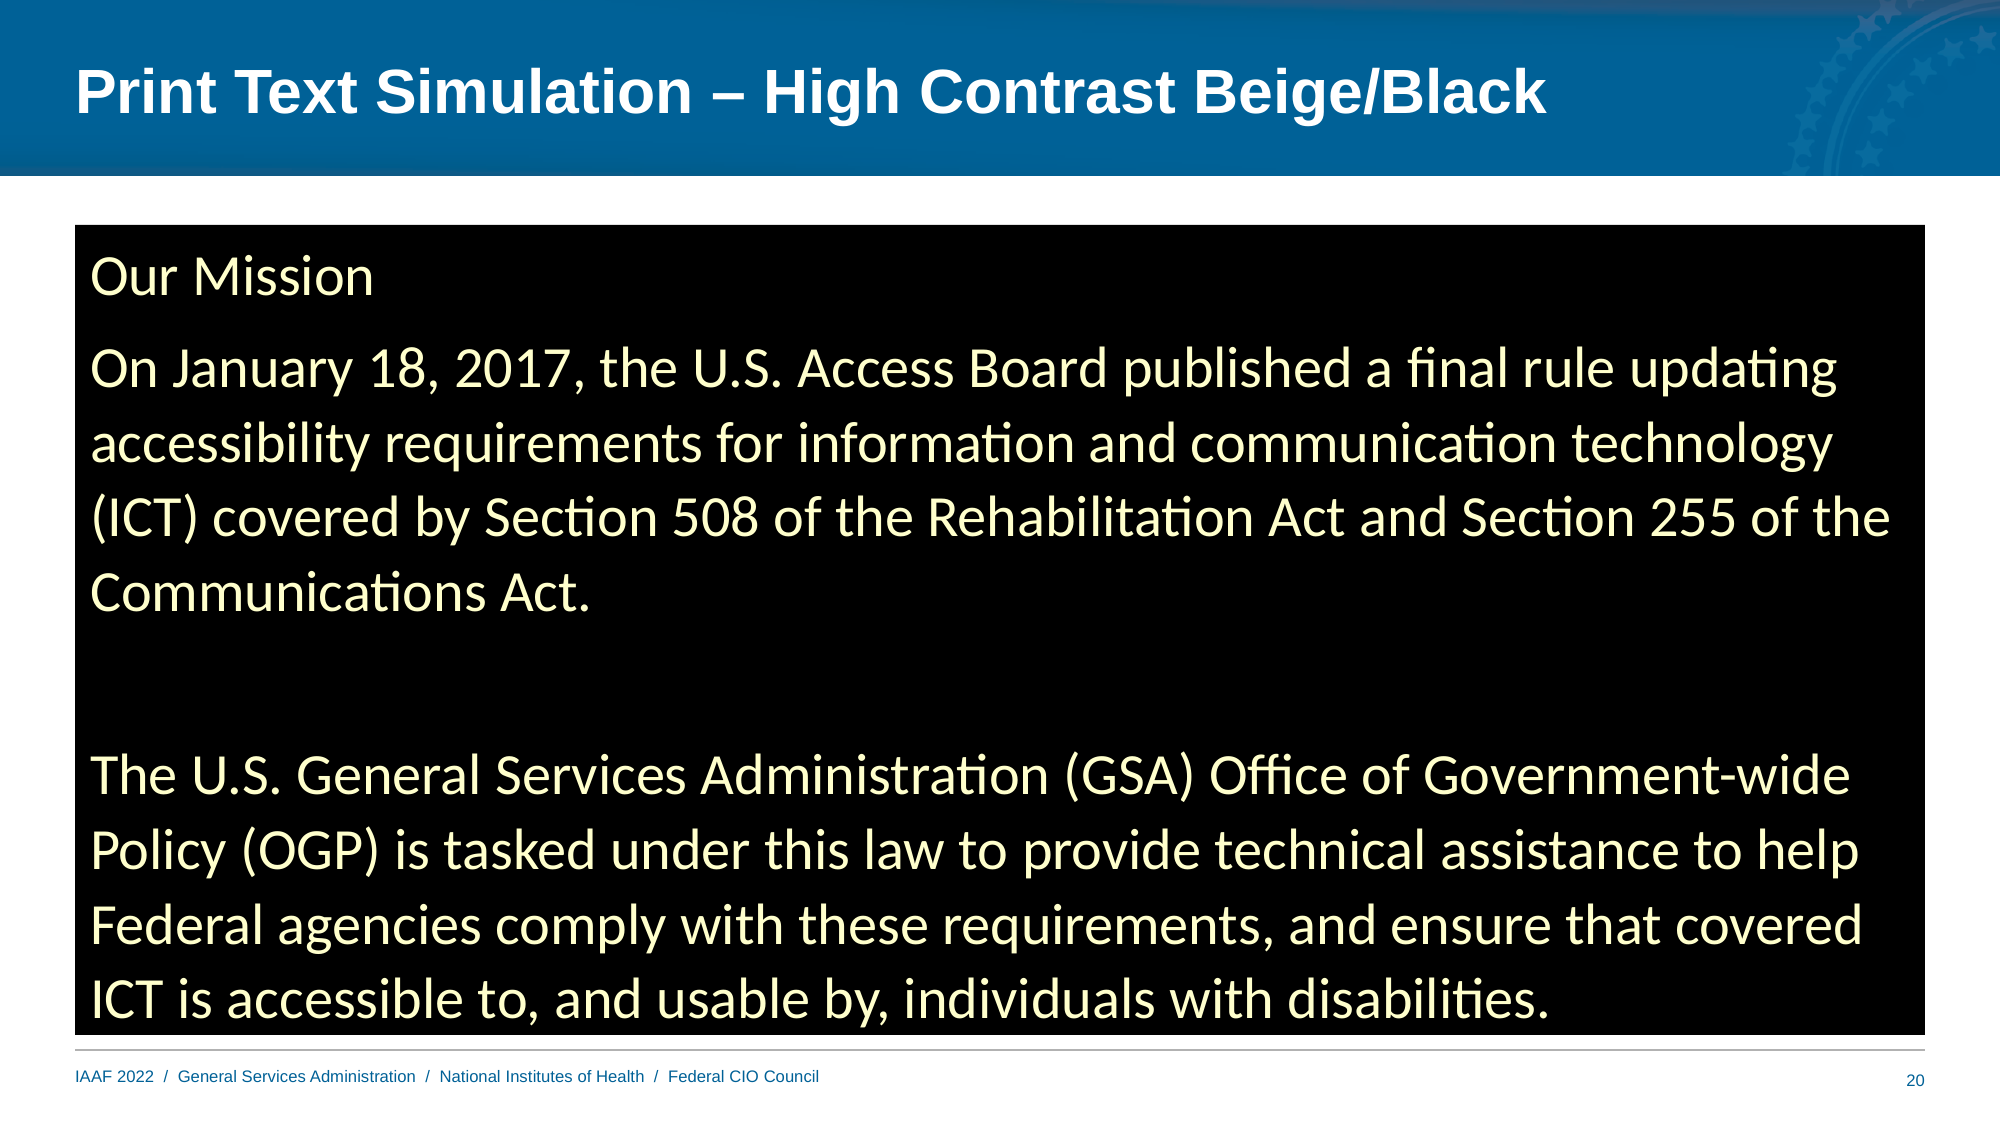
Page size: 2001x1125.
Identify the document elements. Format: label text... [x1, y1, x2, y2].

list Our Mission On January 18, 2017, the U.S. Access Board published a final rule updating accessibility requirements for information and communication technology (ICT) covered by Section 508 of the Rehabilitation Act and Section 255 of the Communications Act. The U.S. General Services Administration (GSA) Office of Government-wide Policy (OGP) is tasked under this law to provide technical assistance to help Federal agencies comply with these requirements, and ensure that covered ICT is accessible to, and usable by, individuals with disabilities. [75, 224, 1925, 1035]
title Print Text Simulation – High Contrast Beige/Black [75, 52, 1800, 128]
picture [0, 0, 2000, 176]
picture [0, 168, 666, 176]
slide_number 20 [1880, 1065, 1925, 1095]
